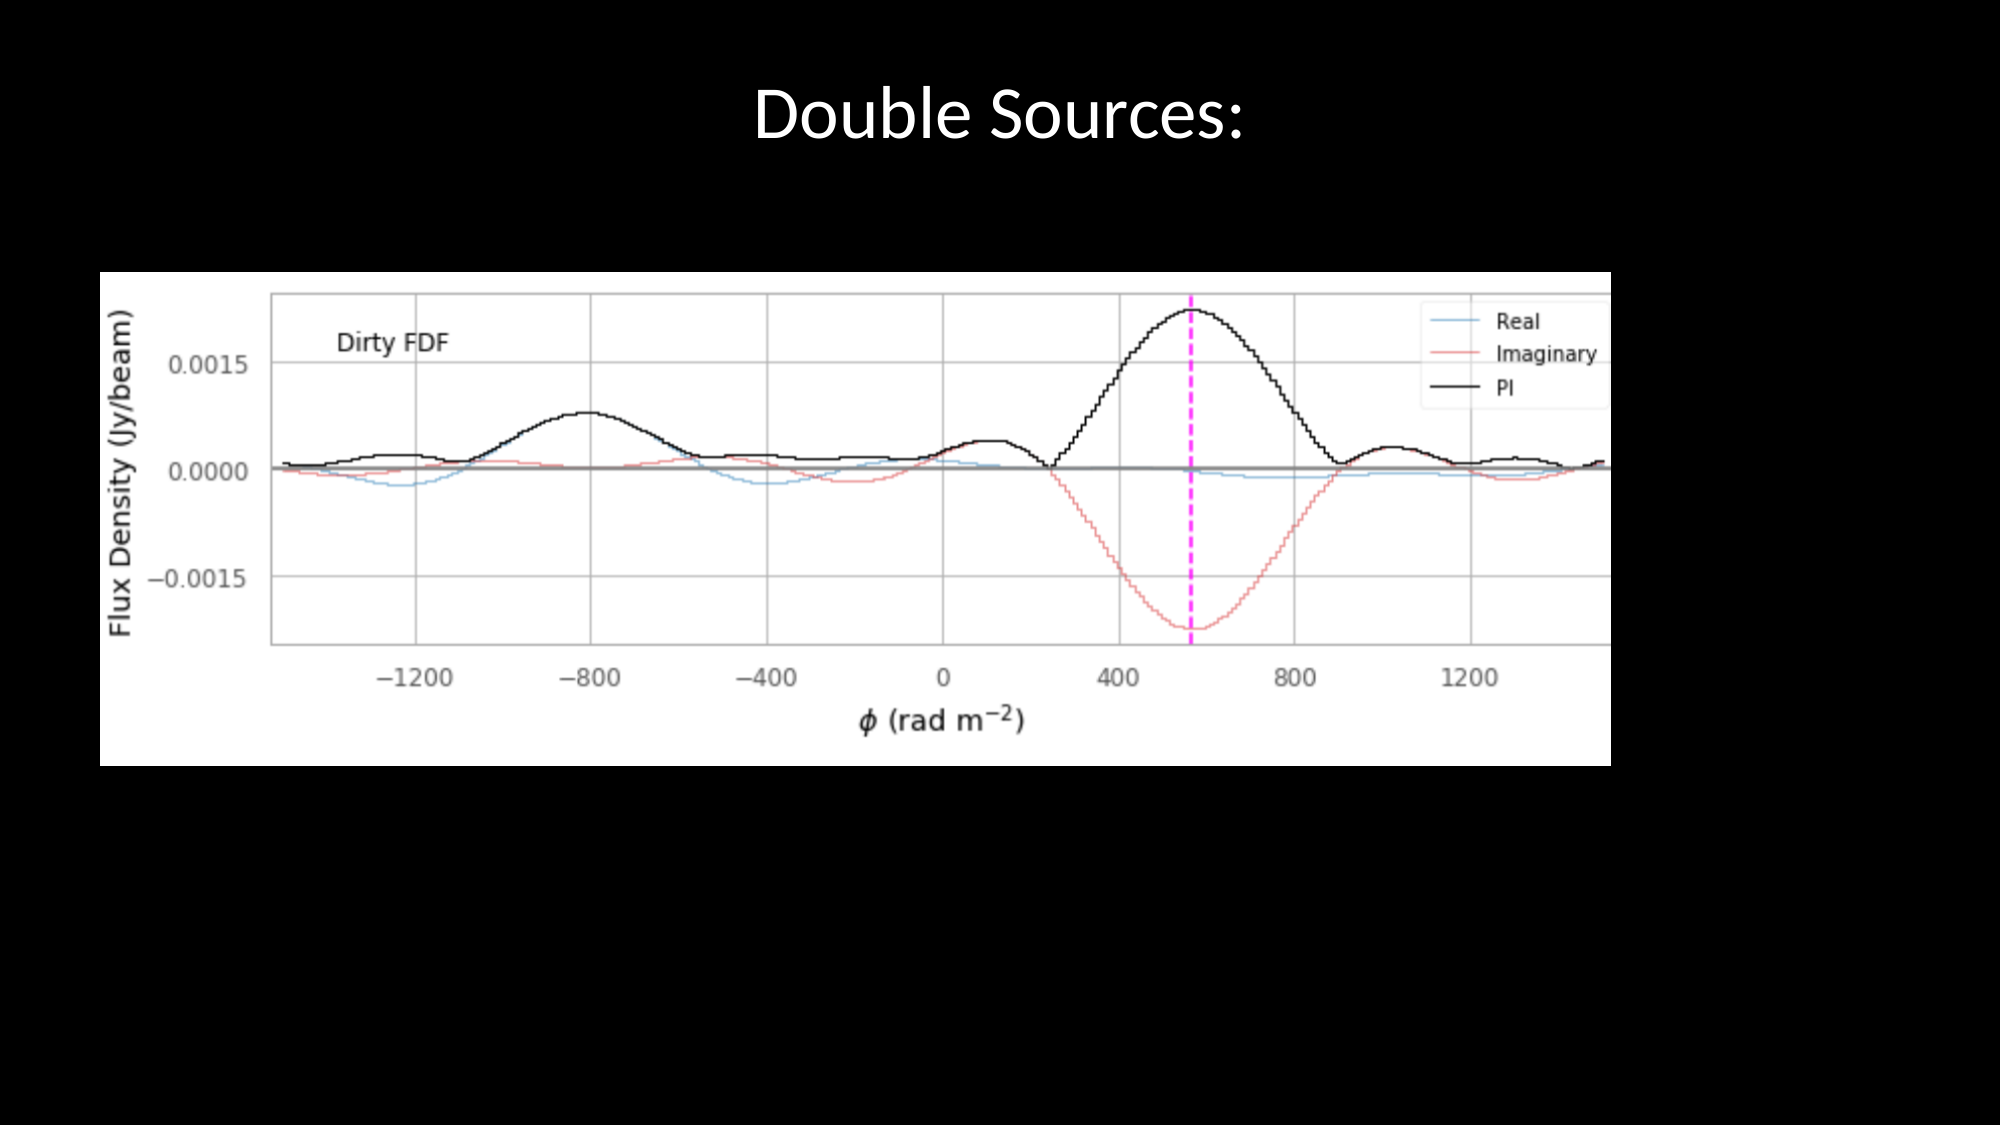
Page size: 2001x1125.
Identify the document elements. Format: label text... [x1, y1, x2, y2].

text_box Double Sources: [480, 56, 1520, 161]
picture [100, 271, 1611, 766]
